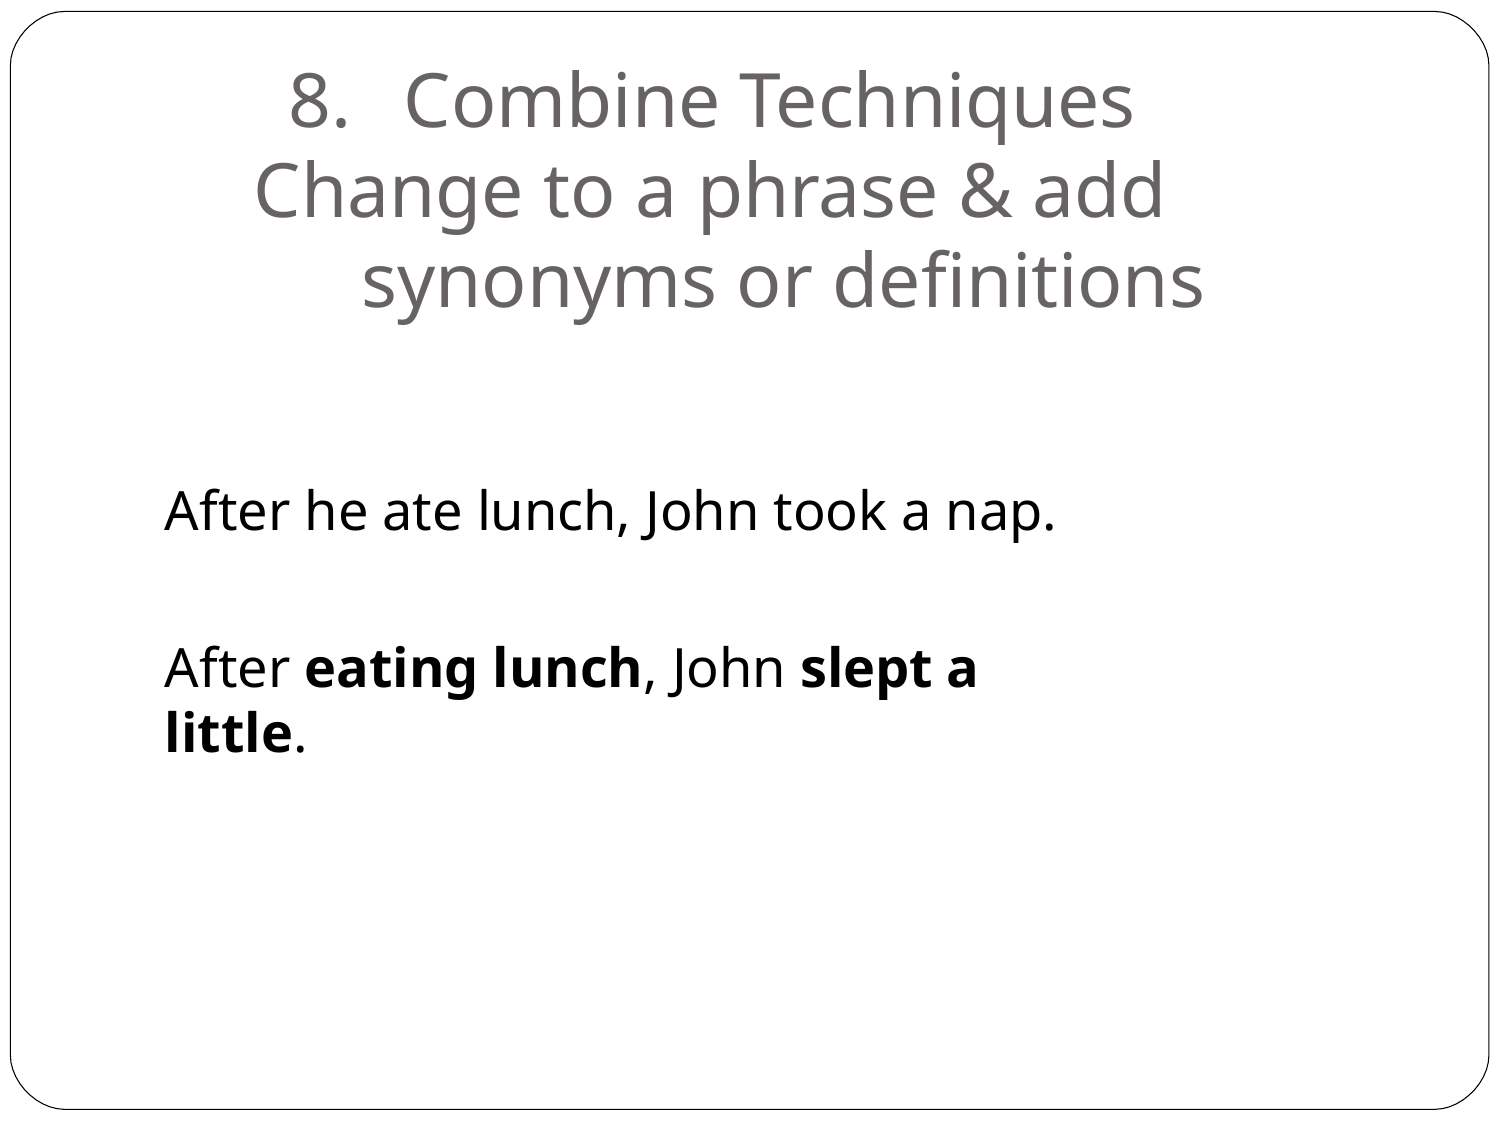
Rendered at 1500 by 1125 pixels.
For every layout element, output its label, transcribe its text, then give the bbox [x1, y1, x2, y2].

text_box After he ate lunch, John took a nap. After eating lunch, John slept a little. [162, 473, 1122, 764]
title 8. Combine Techniques Change to a phrase & add synonyms or definitions [251, 50, 1248, 323]
